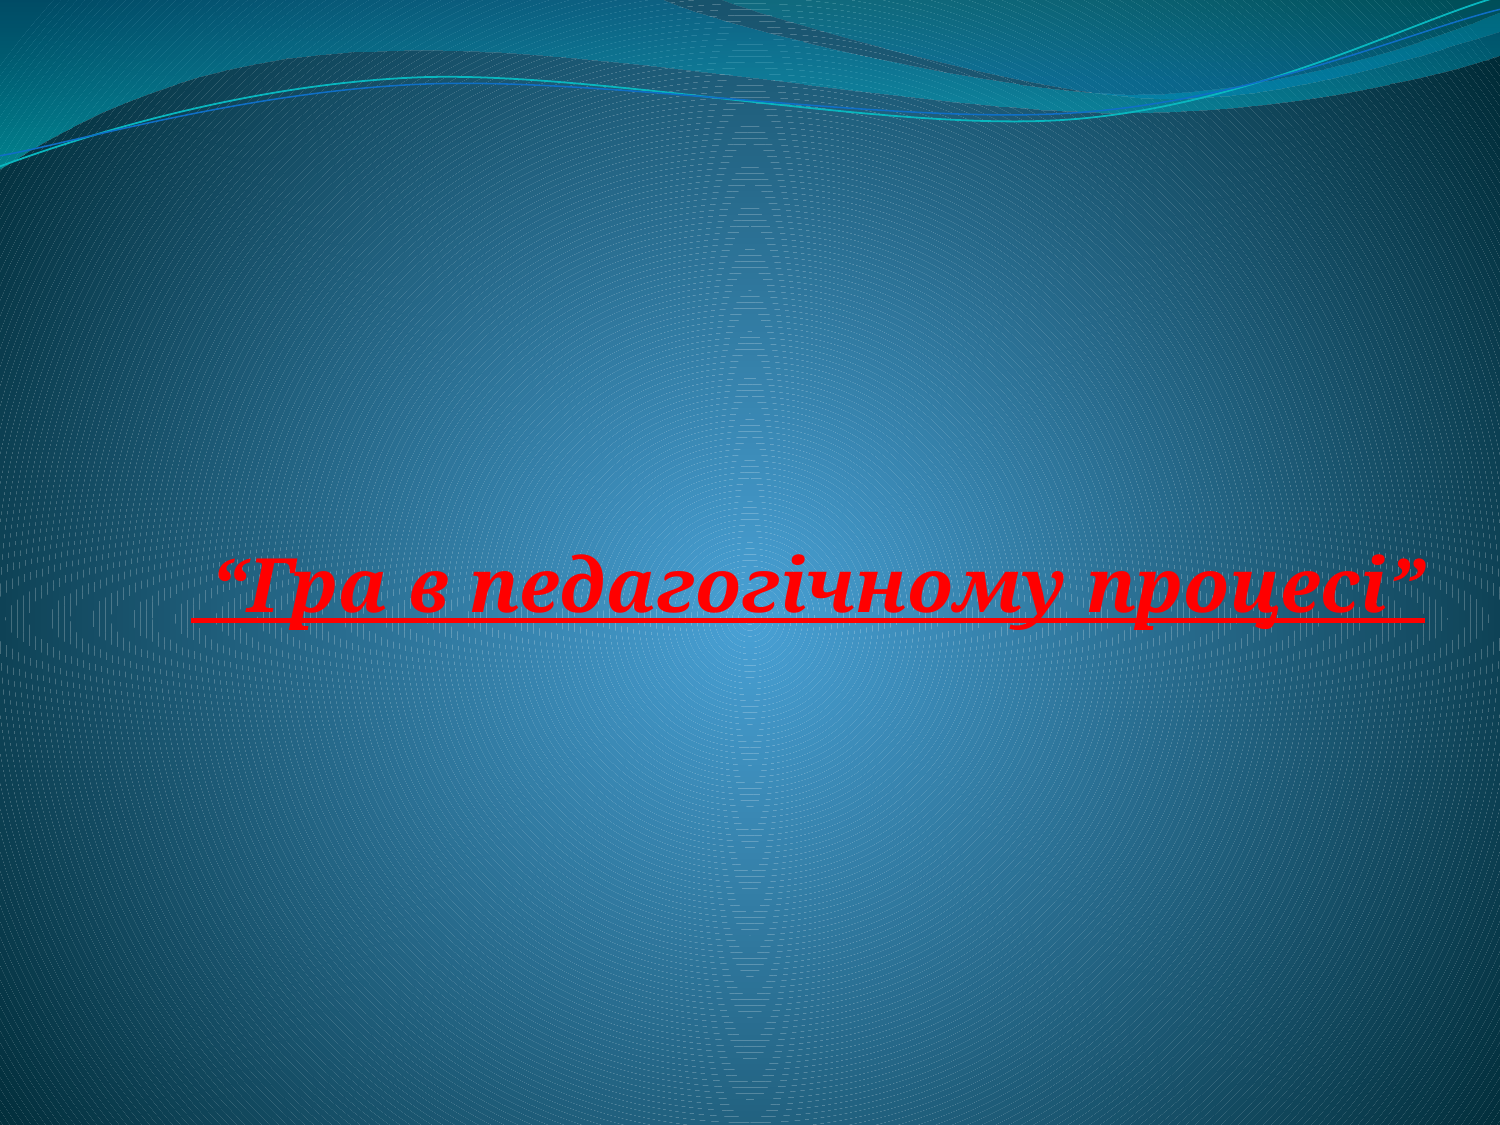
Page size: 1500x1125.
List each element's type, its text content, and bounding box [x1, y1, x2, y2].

subtitle “Гра в педагогічному процесі” [147, 529, 1436, 882]
